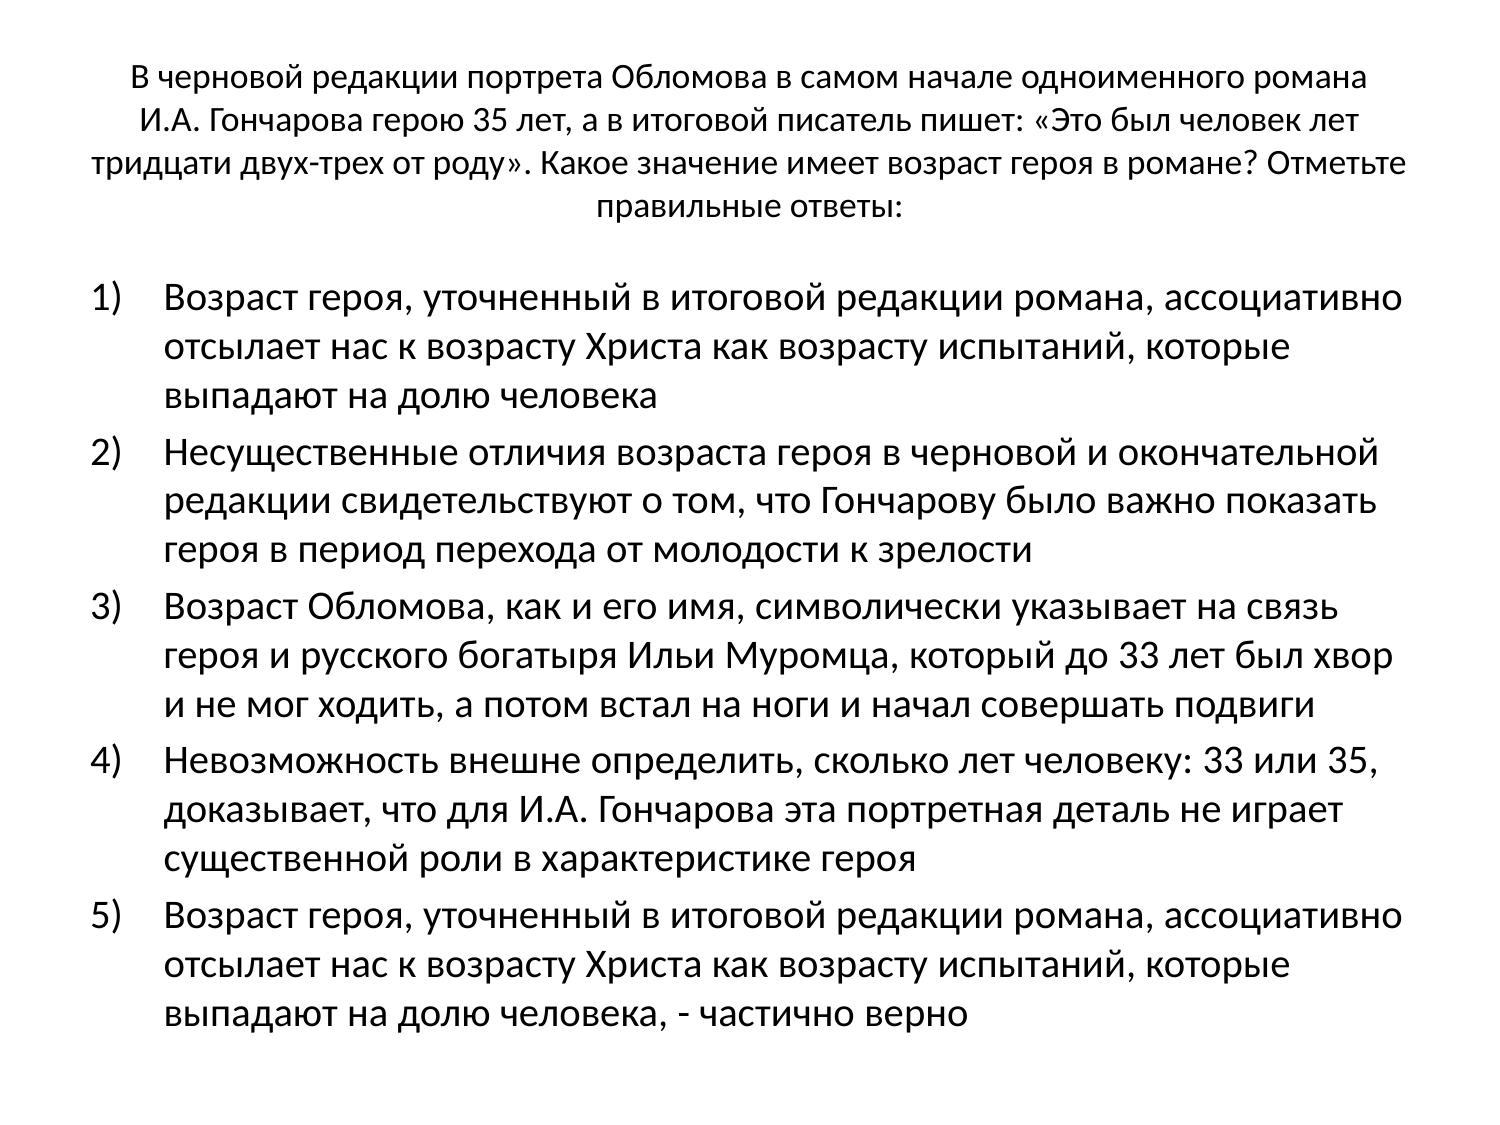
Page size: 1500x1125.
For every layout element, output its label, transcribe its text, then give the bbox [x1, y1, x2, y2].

title В черновой редакции портрета Обломова в самом начале одноименного романа И.А. Гончарова герою 35 лет, а в итоговой писатель пишет: «Это был человек лет тридцати двух-трех от роду». Какое значение имеет возраст героя в романе? Отметьте правильные ответы: [75, 45, 1425, 233]
list Возраст героя, уточненный в итоговой редакции романа, ассоциативно отсылает нас к возрасту Христа как возрасту испытаний, которые выпадают на долю человека Несущественные отличия возраста героя в черновой и окончательной редакции свидетельствуют о том, что Гончарову было важно показать героя в период перехода от молодости к зрелости Возраст Обломова, как и его имя, символически указывает на связь героя и русского богатыря Ильи Муромца, который до 33 лет был хвор и не мог ходить, а потом встал на ноги и начал совершать подвиги Невозможность внешне определить, сколько лет человеку: 33 или 35, доказывает, что для И.А. Гончарова эта портретная деталь не играет существенной роли в характеристике героя Возраст героя, уточненный в итоговой редакции романа, ассоциативно отсылает нас к возрасту Христа как возрасту испытаний, которые выпадают на долю человека, - частично верно [75, 262, 1425, 1125]
